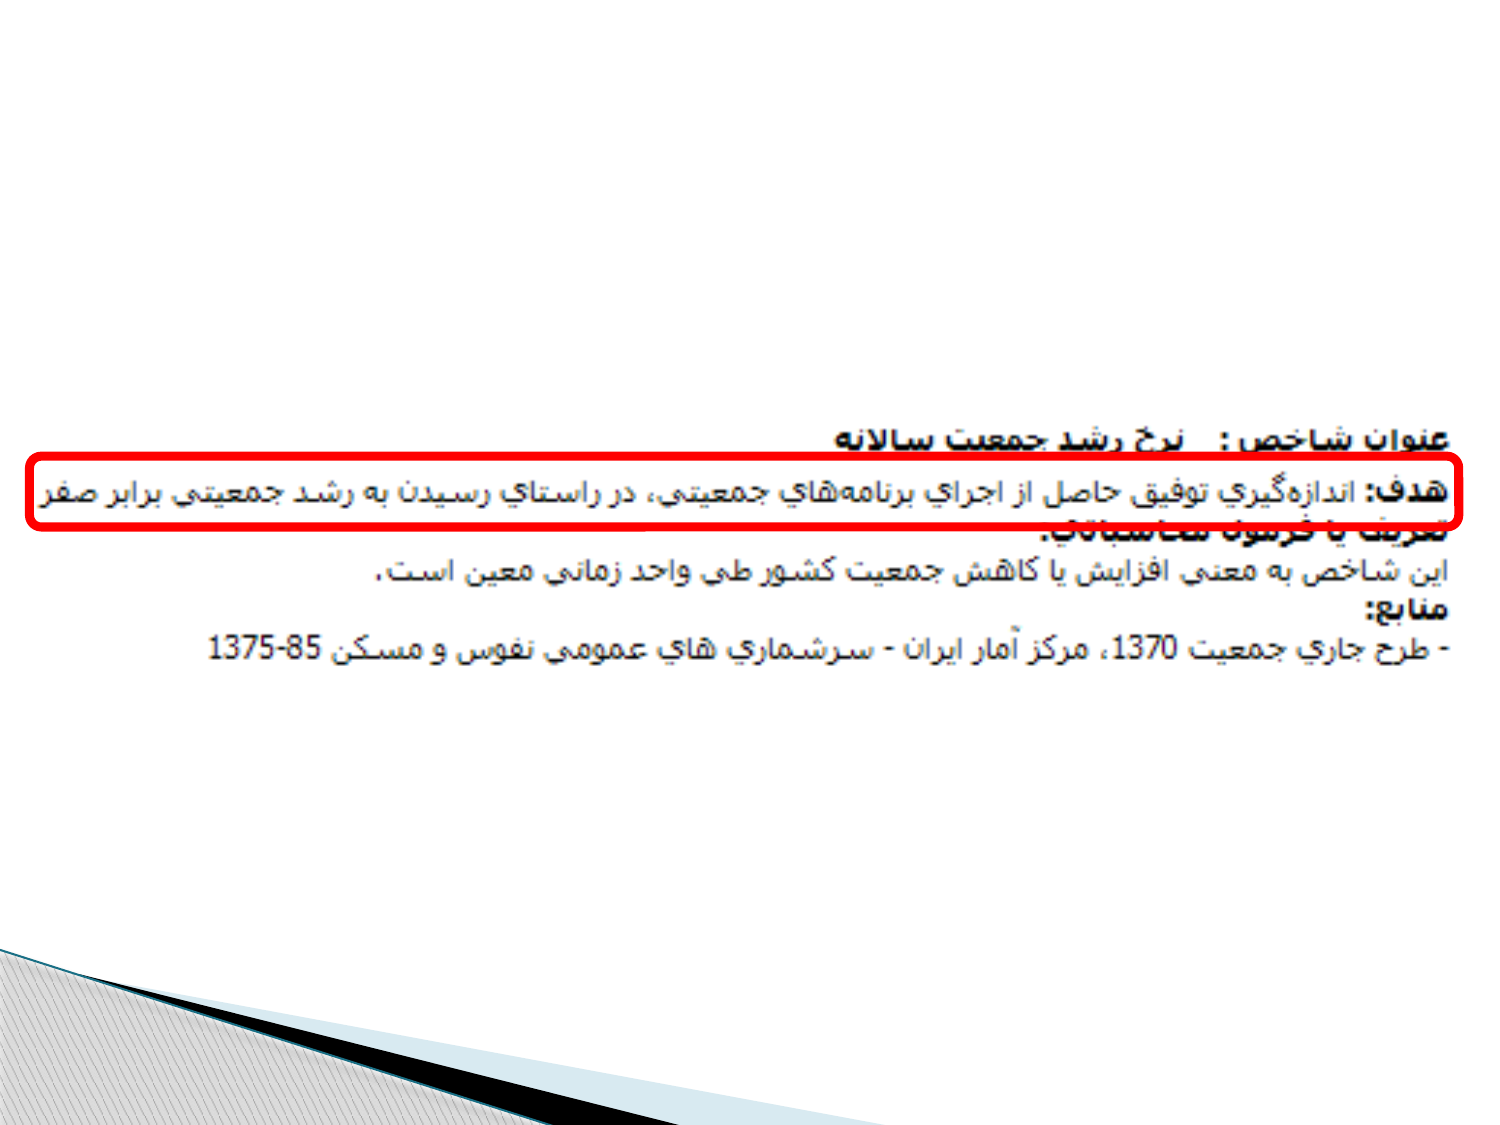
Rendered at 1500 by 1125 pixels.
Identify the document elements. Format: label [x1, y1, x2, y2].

picture [0, 361, 1471, 681]
